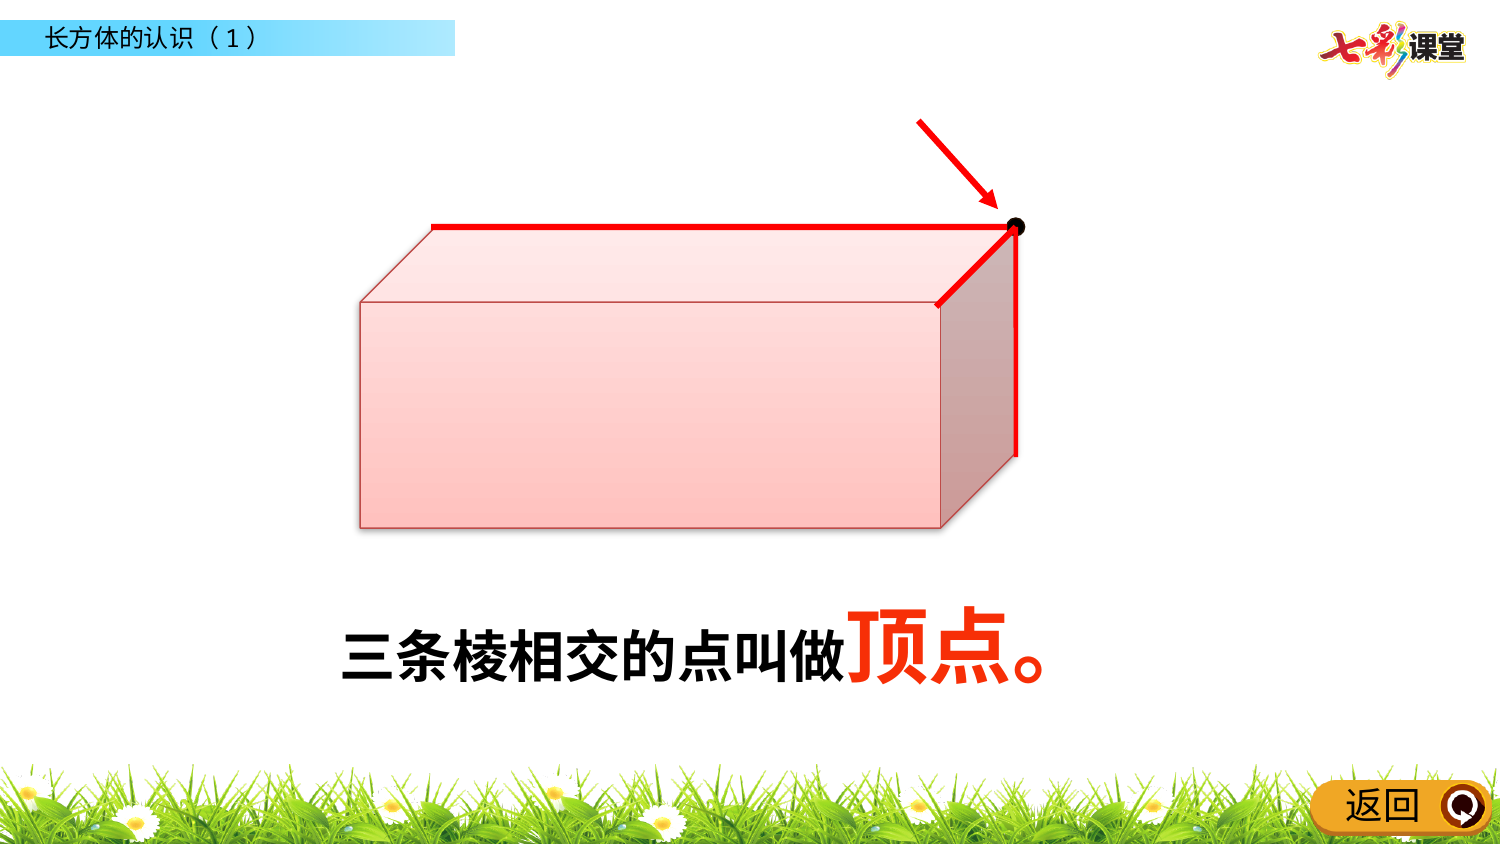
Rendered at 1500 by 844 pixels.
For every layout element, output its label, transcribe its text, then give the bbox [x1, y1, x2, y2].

text_box [359, 226, 1015, 529]
text_box [1006, 218, 1025, 236]
text_box [918, 120, 999, 210]
picture [0, 764, 1500, 844]
text_box [364, 228, 1008, 301]
text_box 三条棱相交的点叫做顶点。 [324, 587, 1034, 802]
picture [1316, 20, 1468, 80]
